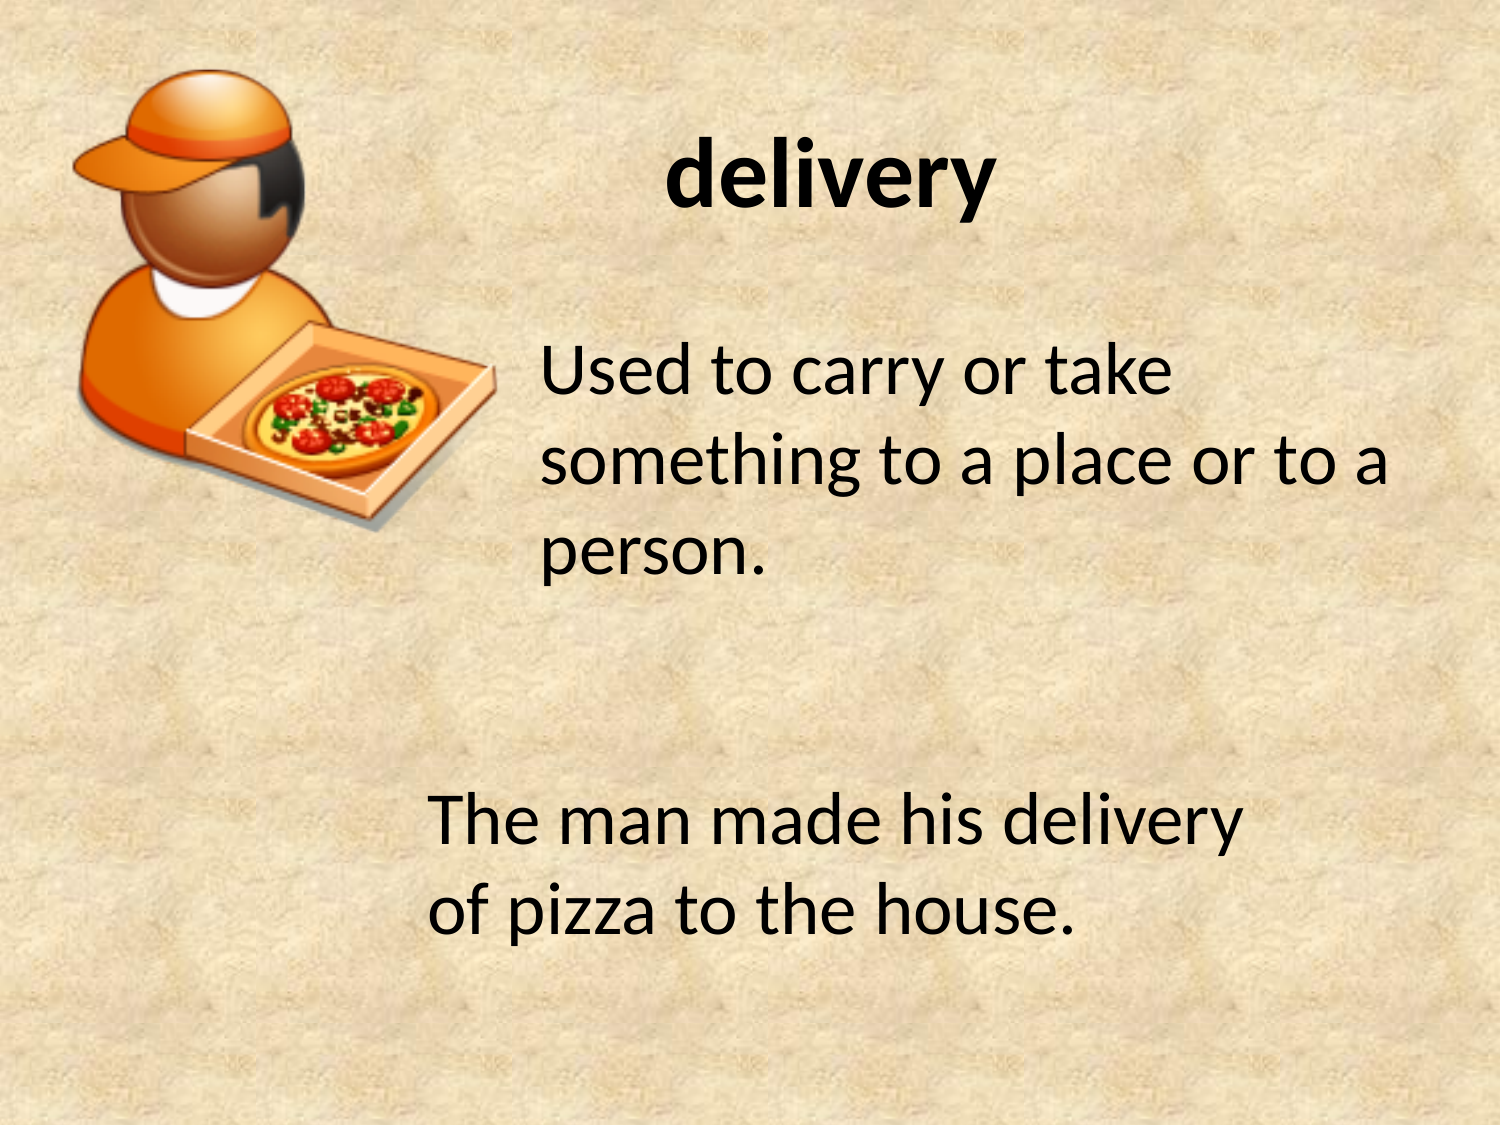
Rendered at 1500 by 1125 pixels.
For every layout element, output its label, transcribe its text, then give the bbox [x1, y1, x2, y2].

text_box delivery [649, 99, 1400, 235]
picture [0, 0, 1500, 1125]
text_box The man made his delivery of pizza to the house. [412, 762, 1300, 958]
text_box Used to carry or take something to a place or to a person. [524, 312, 1425, 598]
